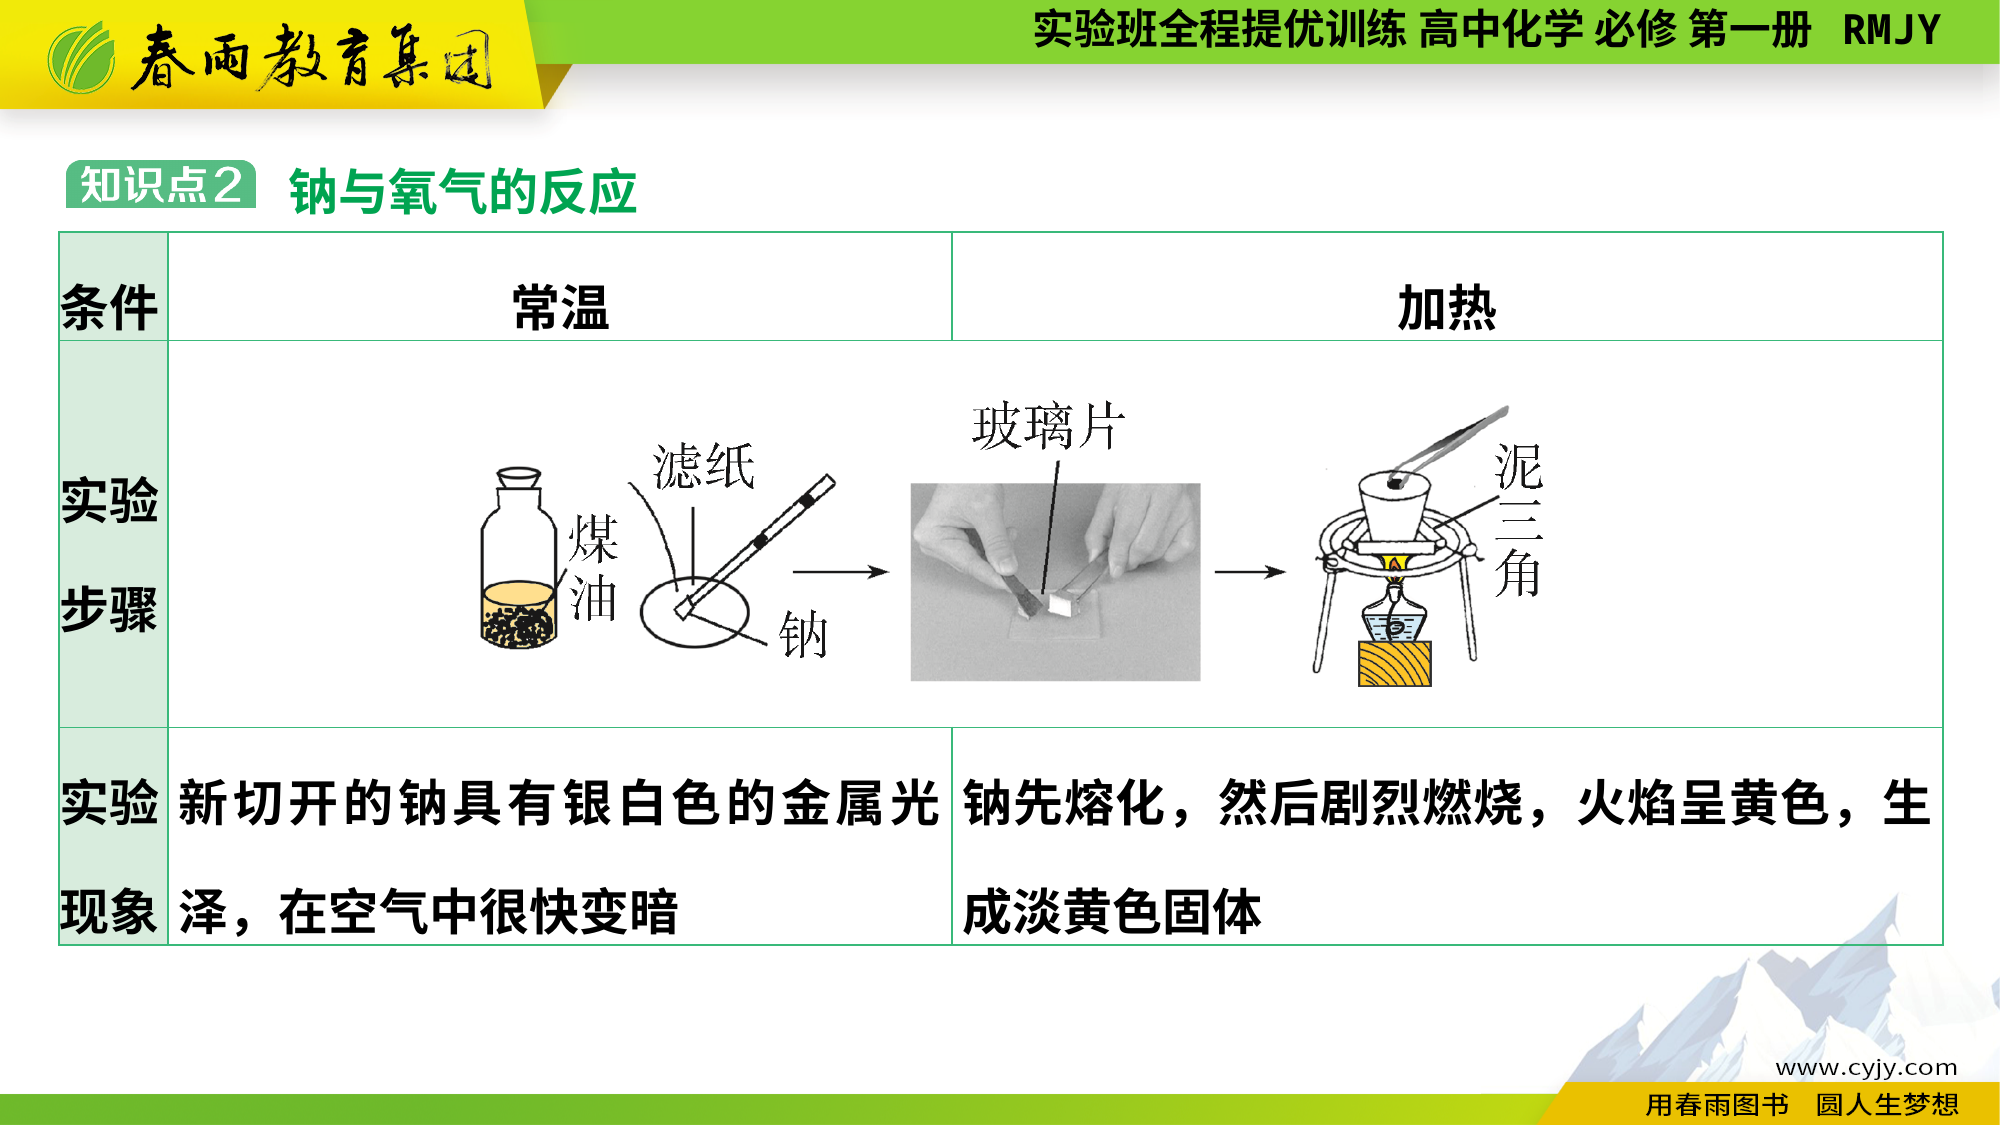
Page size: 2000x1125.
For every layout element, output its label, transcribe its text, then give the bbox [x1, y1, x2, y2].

list 钠与氧气的反应 [59, 122, 1944, 231]
table_cell 新切开的钠具有银白色的金属光泽，在空气中很快变暗 [169, 728, 951, 944]
picture [0, 0, 2000, 1125]
table_header 常温 [169, 233, 951, 340]
table_cell 实验 步骤 [60, 341, 167, 727]
table_cell [169, 341, 1942, 727]
table_cell 实验 现象 [60, 728, 167, 944]
table_cell 钠先熔化，然后剧烈燃烧，火焰呈黄色，生成淡黄色固体 [953, 728, 1942, 944]
table_header 加热 [953, 233, 1942, 340]
table_header 条件 [60, 233, 167, 340]
